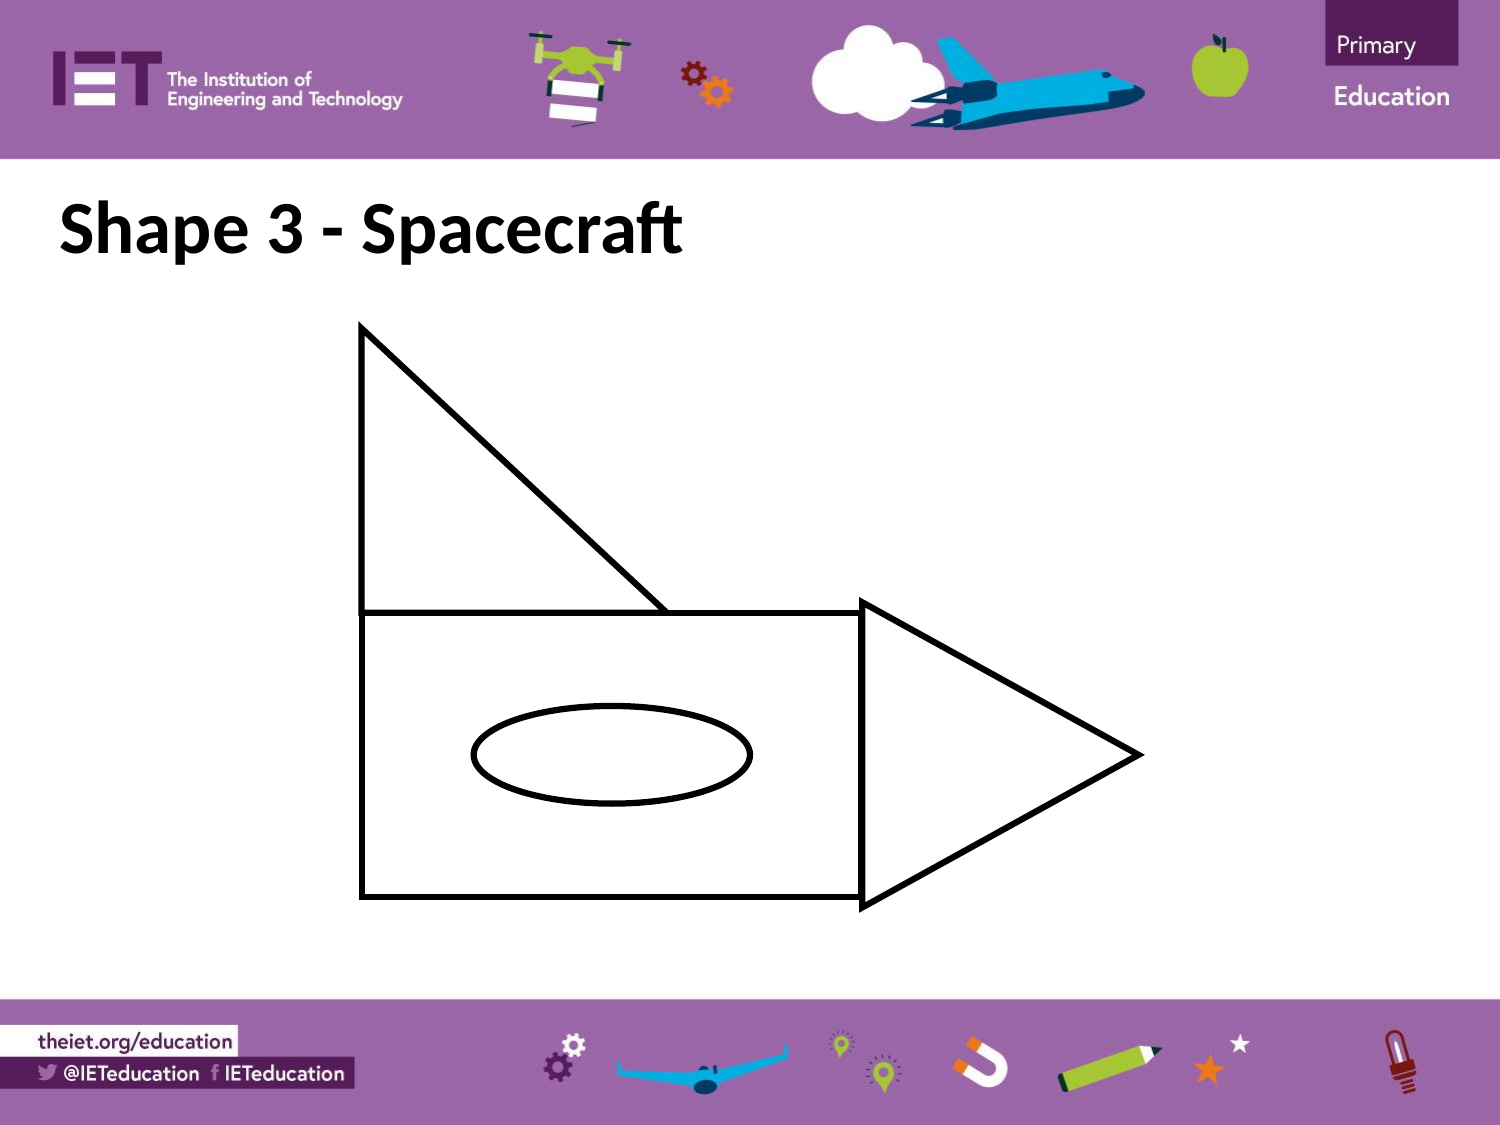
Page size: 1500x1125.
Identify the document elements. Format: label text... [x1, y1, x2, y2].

picture [0, 0, 1500, 1125]
text_box Shape 3 - Spacecraft [44, 170, 1043, 289]
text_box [361, 328, 1139, 908]
